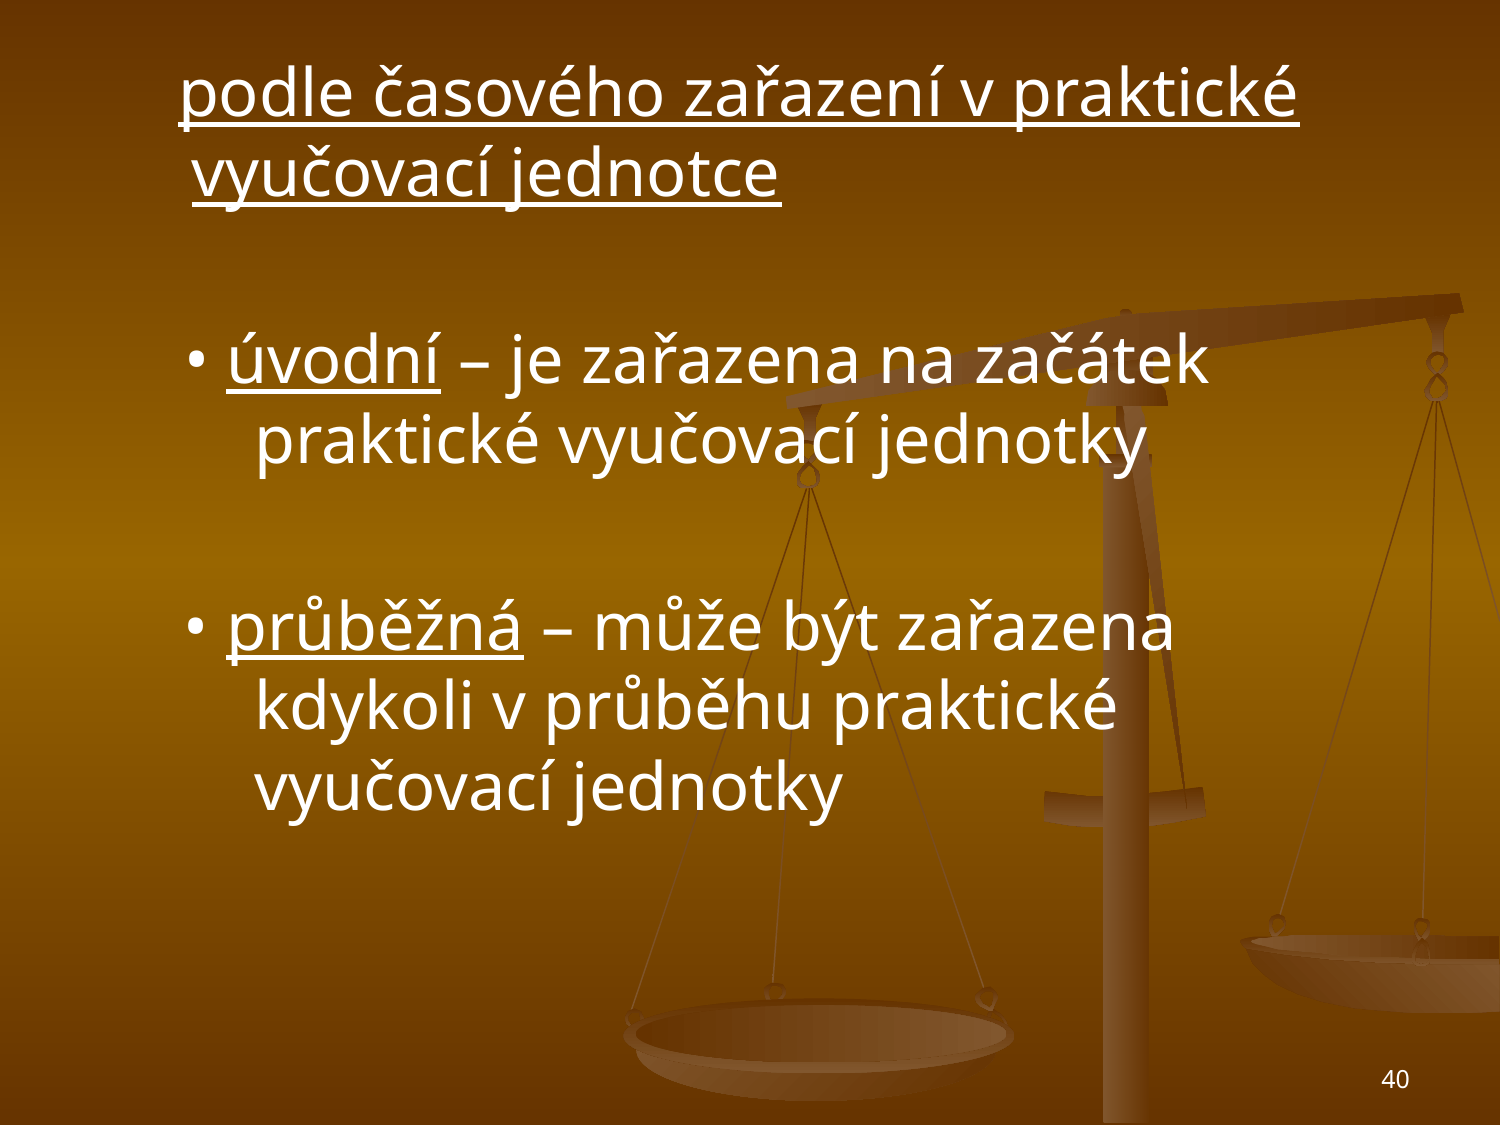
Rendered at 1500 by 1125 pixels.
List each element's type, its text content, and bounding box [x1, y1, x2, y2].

slide_number 40 [1074, 1029, 1426, 1106]
list podle časového zařazení v praktické vyučovací jednotce • úvodní – je zařazena na začátek praktické vyučovací jednotky • průběžná – může být zařazena kdykoli v průběhu praktické vyučovací jednotky [76, 42, 1428, 988]
